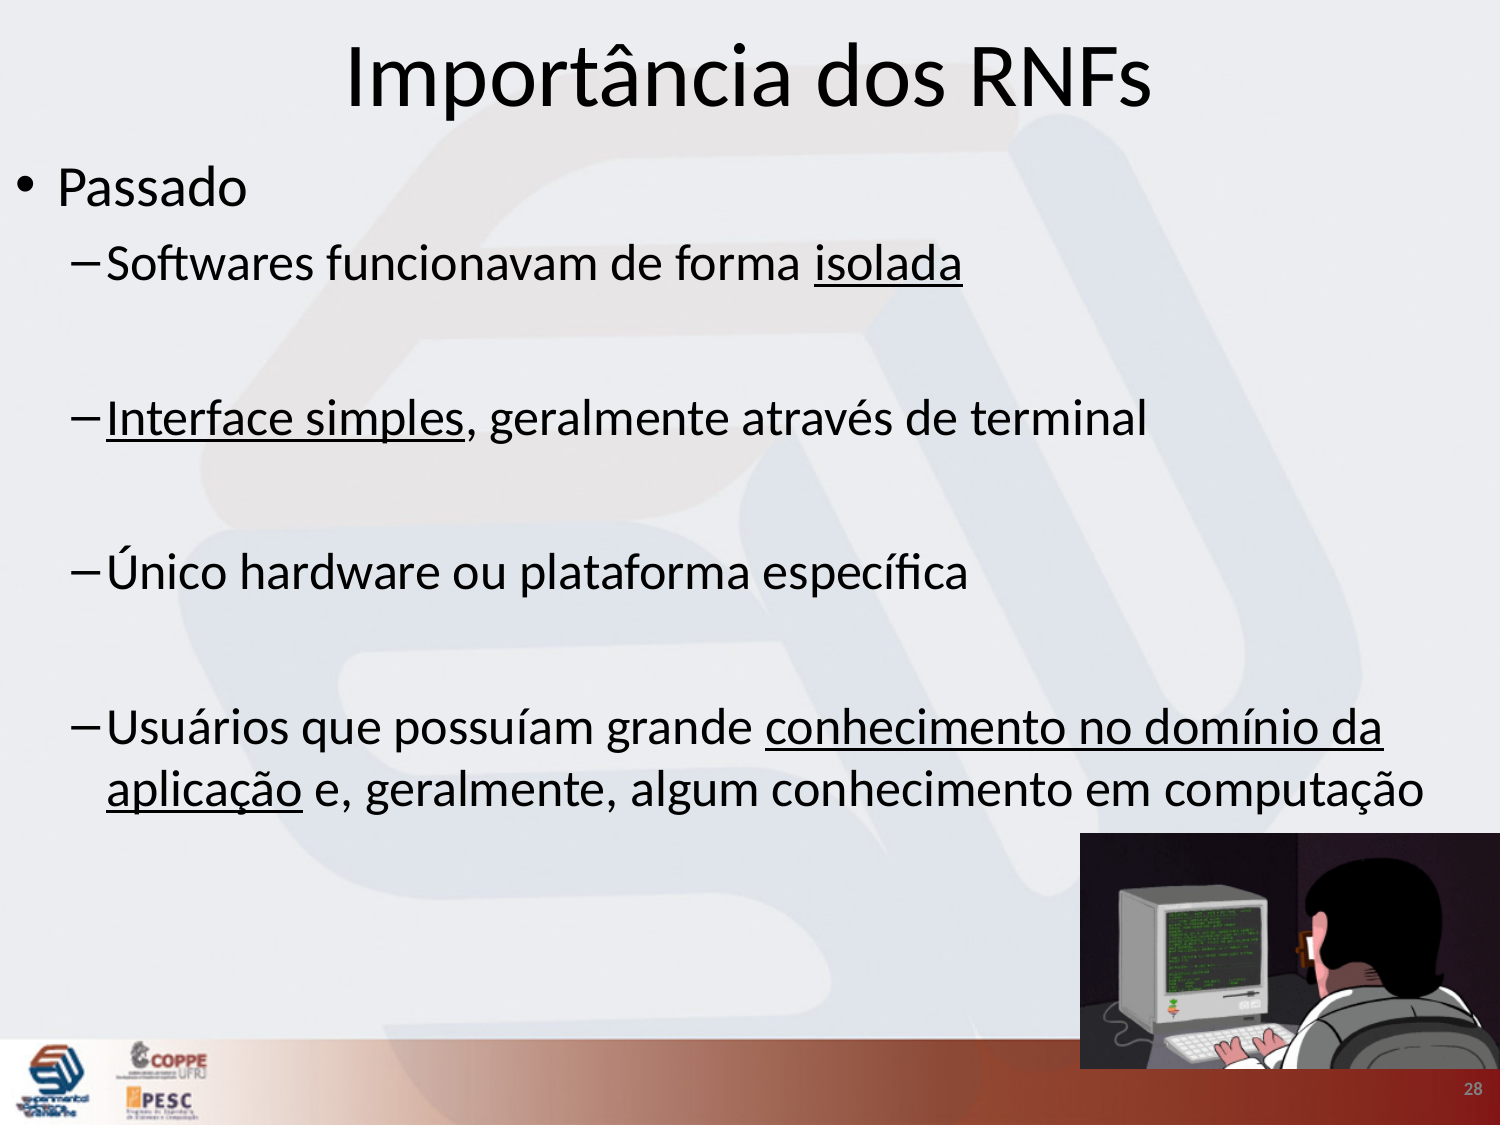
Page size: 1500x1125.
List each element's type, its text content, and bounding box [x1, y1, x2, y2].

picture [0, 833, 1500, 1125]
list Passado Softwares funcionavam de forma isolada Interface simples, geralmente através de terminal Único hardware ou plataforma específica Usuários que possuíam grande conhecimento no domínio da aplicação e, geralmente, algum conhecimento em computação [0, 141, 1500, 1043]
title Importância dos RNFs [0, 0, 1500, 141]
